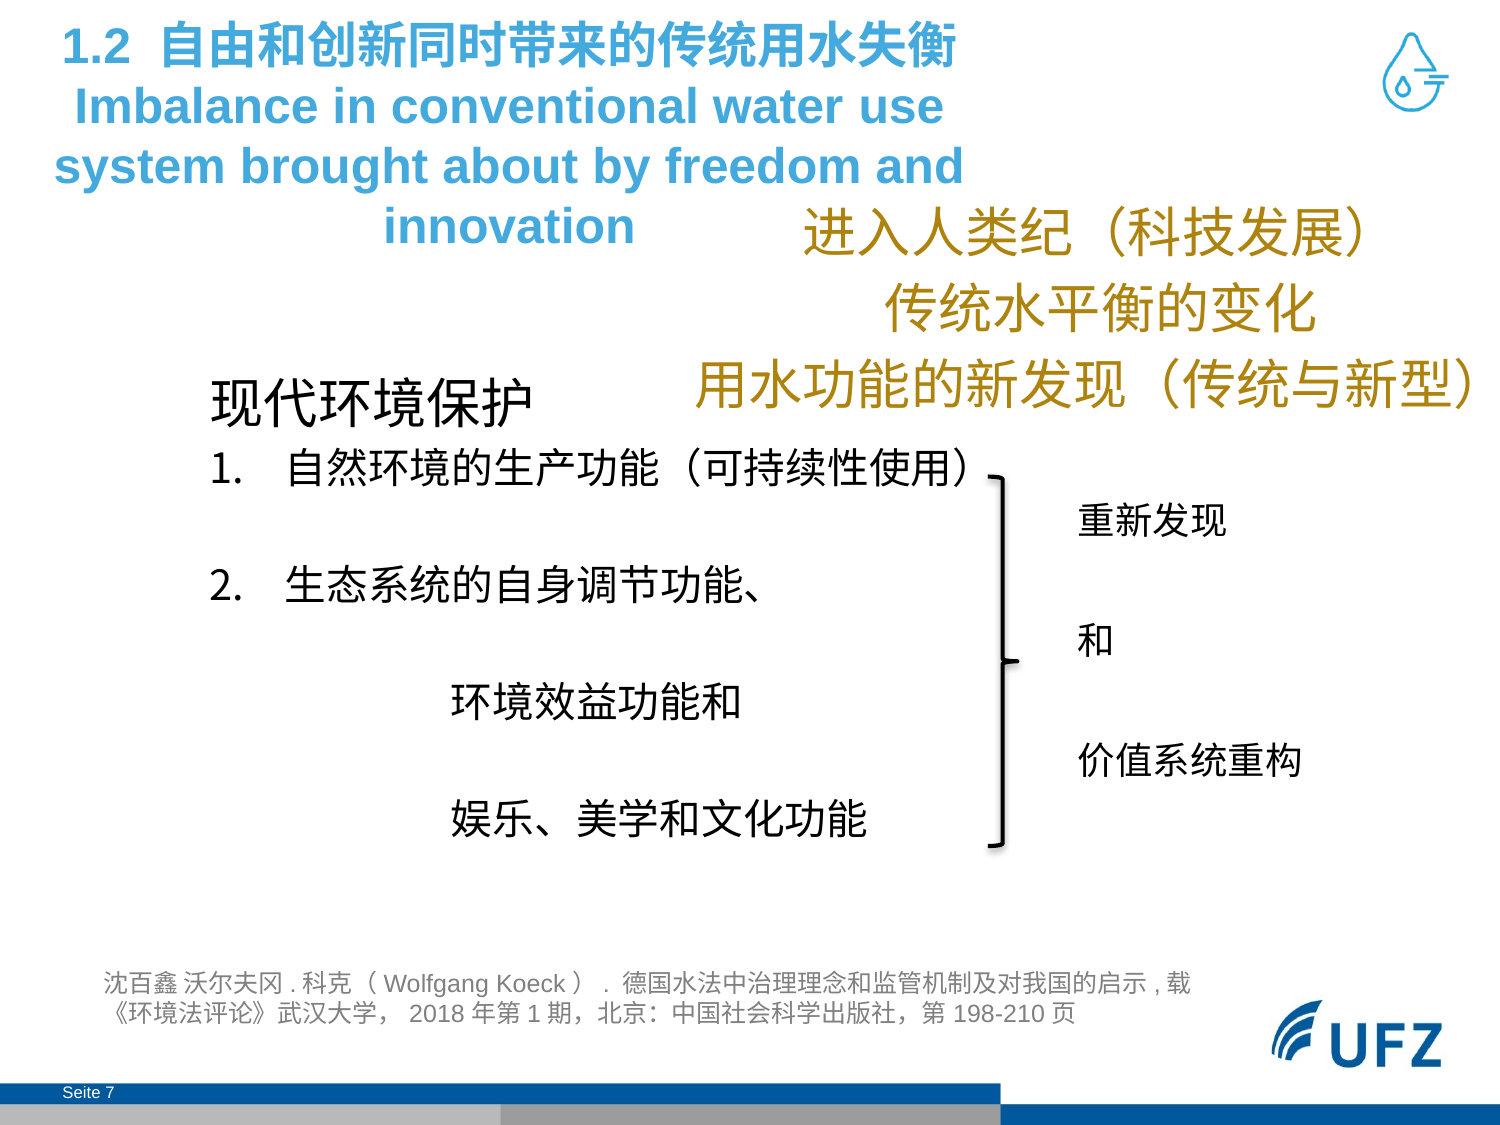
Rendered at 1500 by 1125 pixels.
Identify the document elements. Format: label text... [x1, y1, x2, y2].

text_box 重新发现 和 价值系统重构 [1062, 489, 1347, 790]
slide_number Seite 7 [62, 1082, 375, 1112]
text_box 沈百鑫 沃尔夫冈.科克（Wolfgang Koeck）. 德国水法中治理理念和监管机制及对我国的启示,载《环境法评论》武汉大学，2018年第1期，北京：中国社会科学出版社，第198-210页 [88, 960, 1216, 1036]
text_box 现代环境保护 自然环境的生产功能（可持续性使用） 生态系统的自身调节功能、 环境效益功能和 娱乐、美学和文化功能 [194, 361, 1385, 909]
text_box 进入人类纪（科技发展） 传统水平衡的变化 用水功能的新发现（传统与新型） [652, 191, 1500, 423]
title 1.2 自由和创新同时带来的传统用水失衡 Imbalance in conventional water use system brought about by freedom and innovation [1, 13, 1018, 257]
text_box [987, 474, 1020, 849]
picture [1327, 0, 1500, 161]
picture [0, 810, 1500, 1125]
